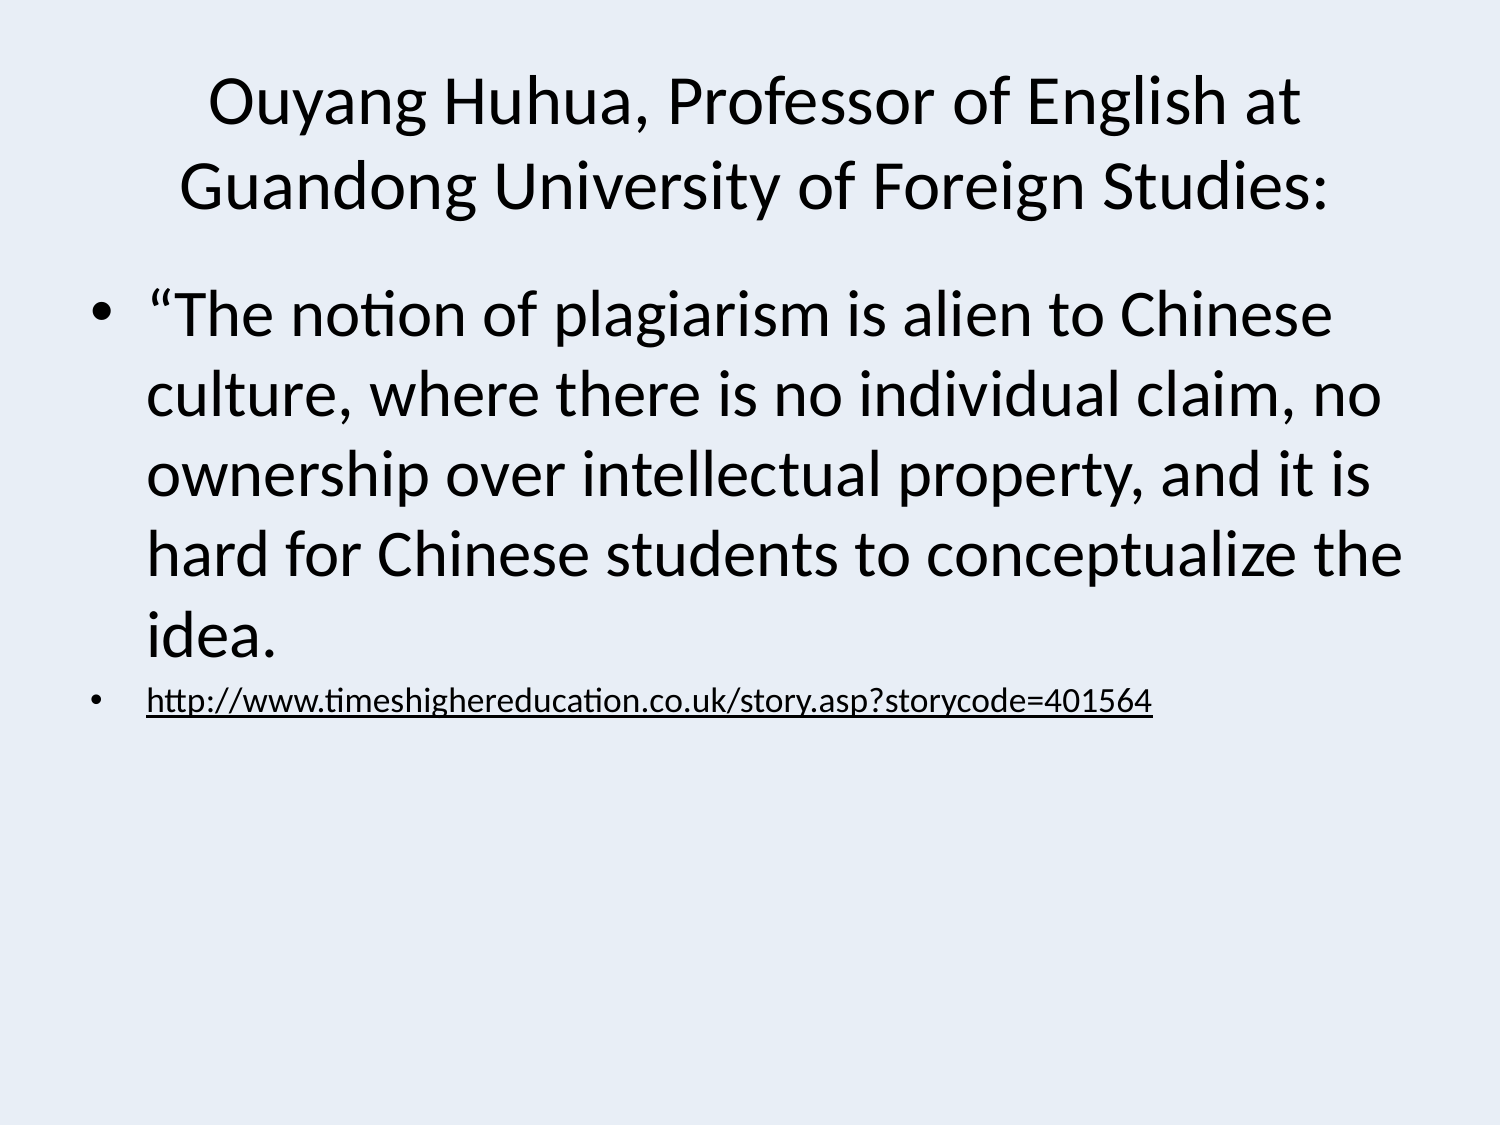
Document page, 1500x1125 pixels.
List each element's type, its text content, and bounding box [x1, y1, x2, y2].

title Ouyang Huhua, Professor of English at Guandong University of Foreign Studies: [62, 45, 1450, 233]
list “The notion of plagiarism is alien to Chinese culture, where there is no individual claim, no ownership over intellectual property, and it is hard for Chinese students to conceptualize the idea. http://www.timeshighereducation.co.uk/story.asp?storycode=401564 [75, 262, 1425, 1050]
